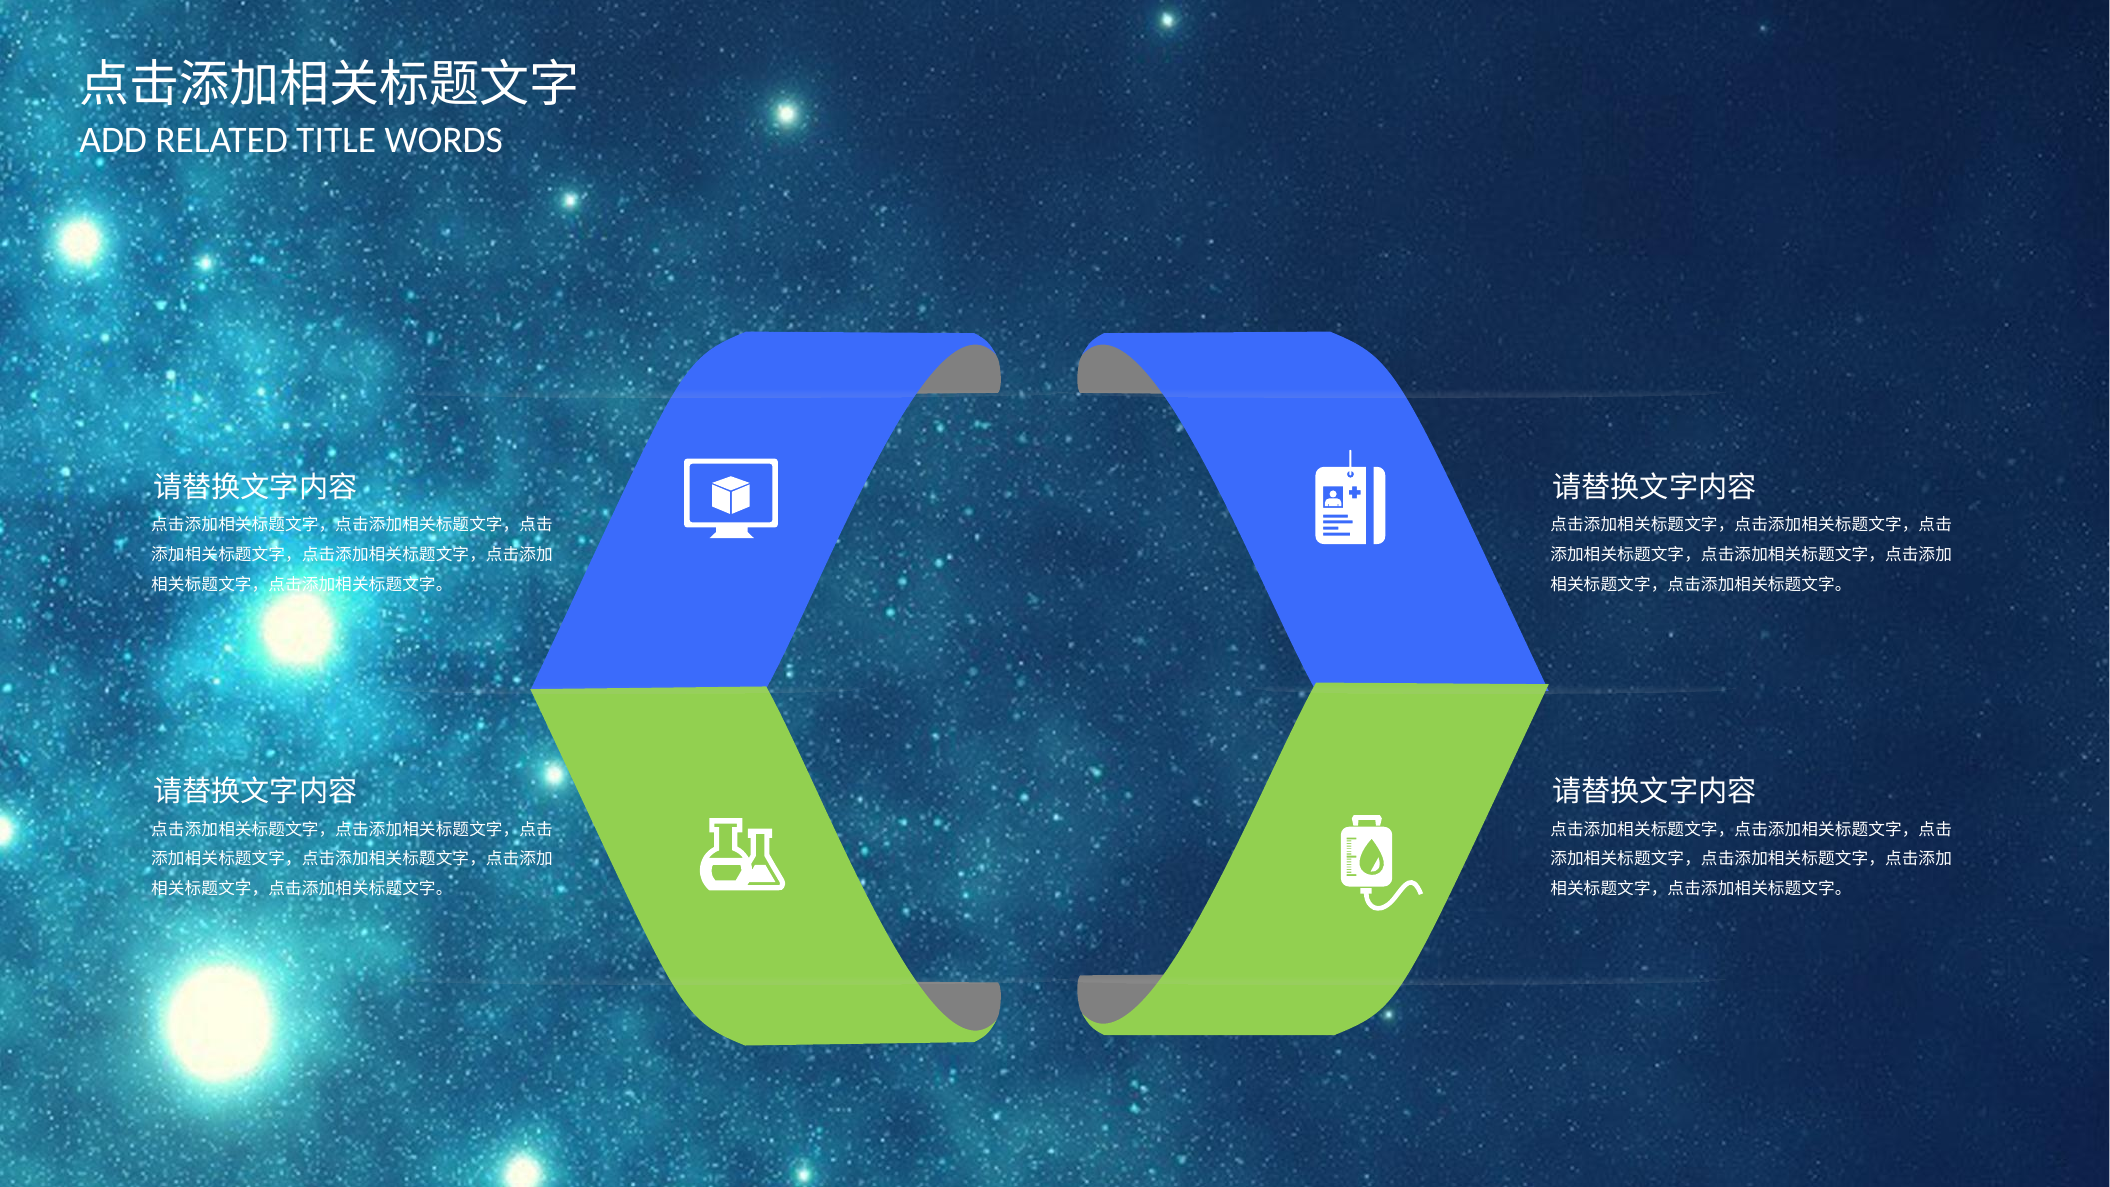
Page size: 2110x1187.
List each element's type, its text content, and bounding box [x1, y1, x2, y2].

text_box 点击添加相关标题文字，点击添加相关标题文字，点击添加相关标题文字，点击添加相关标题文字，点击添加相关标题文字，点击添加相关标题文字。 [1736, 801, 1972, 906]
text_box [530, 985, 1001, 1046]
text_box 请替换文字内容 [137, 453, 382, 511]
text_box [530, 331, 1001, 386]
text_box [382, 386, 1736, 985]
text_box 点击添加相关标题文字，点击添加相关标题文字，点击添加相关标题文字，点击添加相关标题文字，点击添加相关标题文字，点击添加相关标题文字。 [1736, 496, 1972, 601]
text_box ADD RELATED TITLE WORDS [63, 107, 520, 169]
picture [0, 0, 2110, 1187]
text_box 请替换文字内容 [137, 757, 382, 816]
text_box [684, 449, 1424, 911]
text_box 点击添加相关标题文字，点击添加相关标题文字，点击添加相关标题文字，点击添加相关标题文字，点击添加相关标题文字，点击添加相关标题文字。 [137, 511, 382, 601]
text_box 点击添加相关标题文字 [63, 43, 596, 120]
text_box 请替换文字内容 [1736, 453, 1936, 511]
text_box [1077, 985, 1549, 1036]
text_box 点击添加相关标题文字，点击添加相关标题文字，点击添加相关标题文字，点击添加相关标题文字，点击添加相关标题文字，点击添加相关标题文字。 [137, 816, 382, 906]
text_box 请替换文字内容 [1736, 757, 1936, 816]
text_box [1077, 331, 1549, 386]
